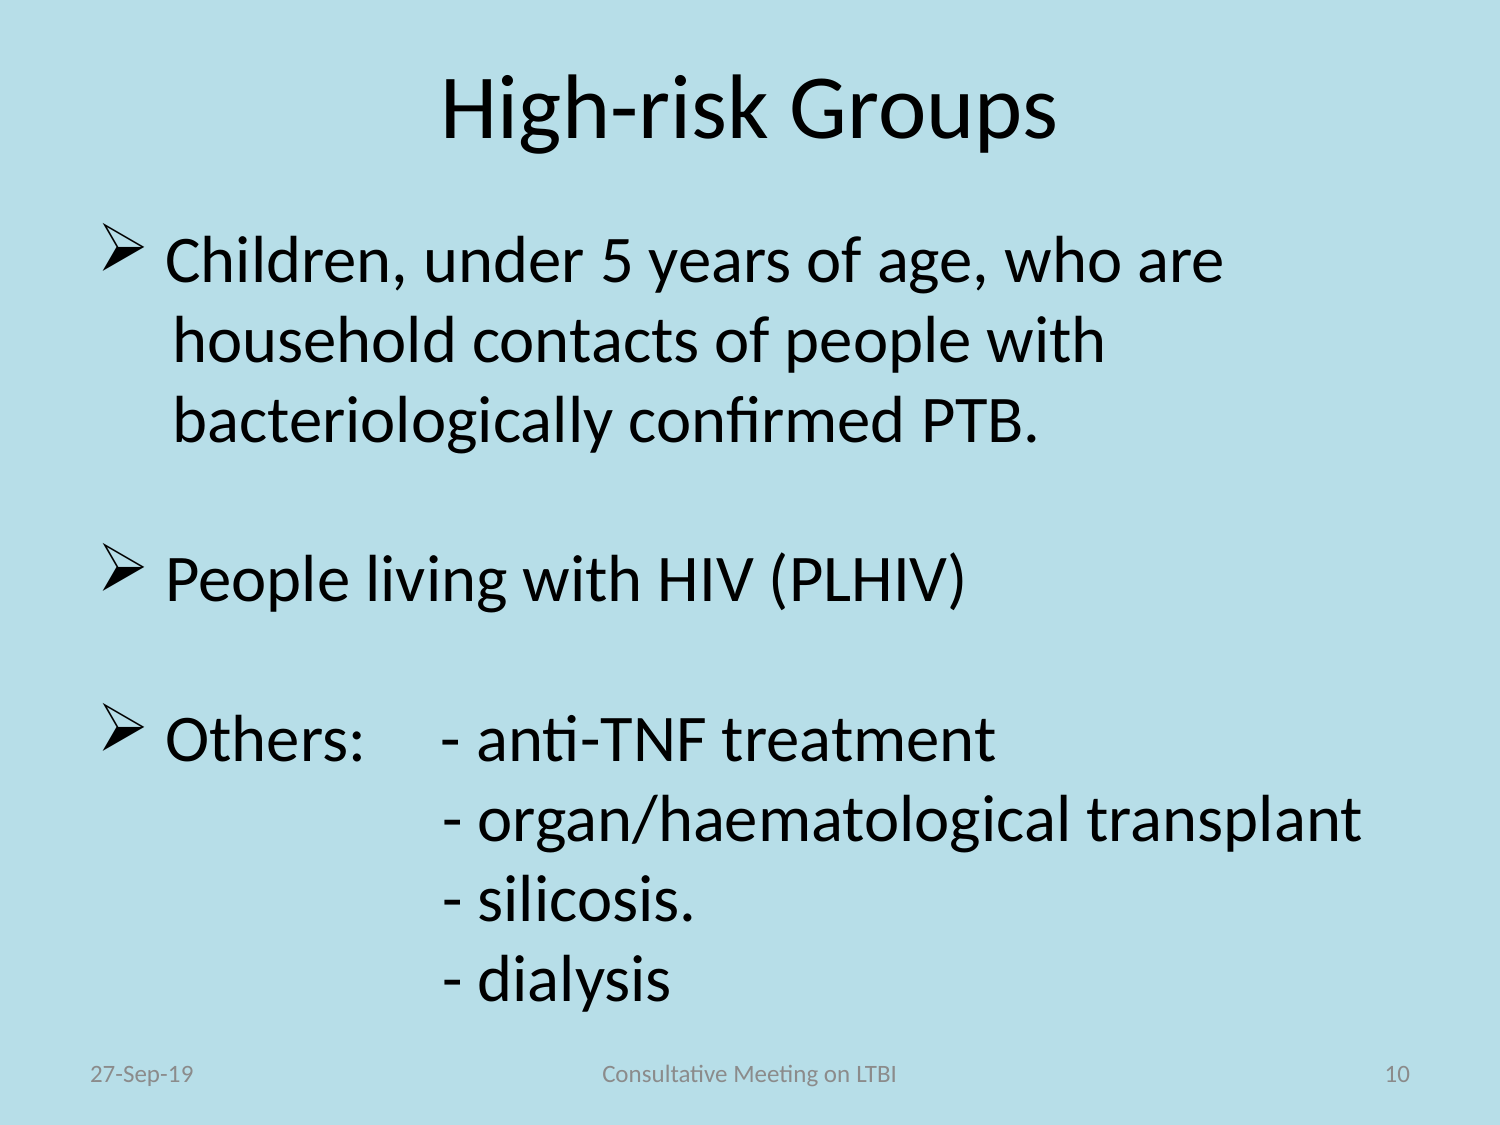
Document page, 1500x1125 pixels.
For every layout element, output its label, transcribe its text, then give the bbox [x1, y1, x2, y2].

slide_number 10 [1074, 1042, 1425, 1103]
title High-risk Groups [75, 19, 1425, 185]
footer Consultative Meeting on LTBI [512, 1042, 988, 1103]
text_box Children, under 5 years of age, who are household contacts of people with bacteriologically confirmed PTB. People living with HIV (PLHIV) Others: - anti-TNF treatment - organ/haematological transplant - silicosis. - dialysis [82, 208, 1379, 1023]
slide_number 27-Sep-19 [75, 1042, 425, 1103]
